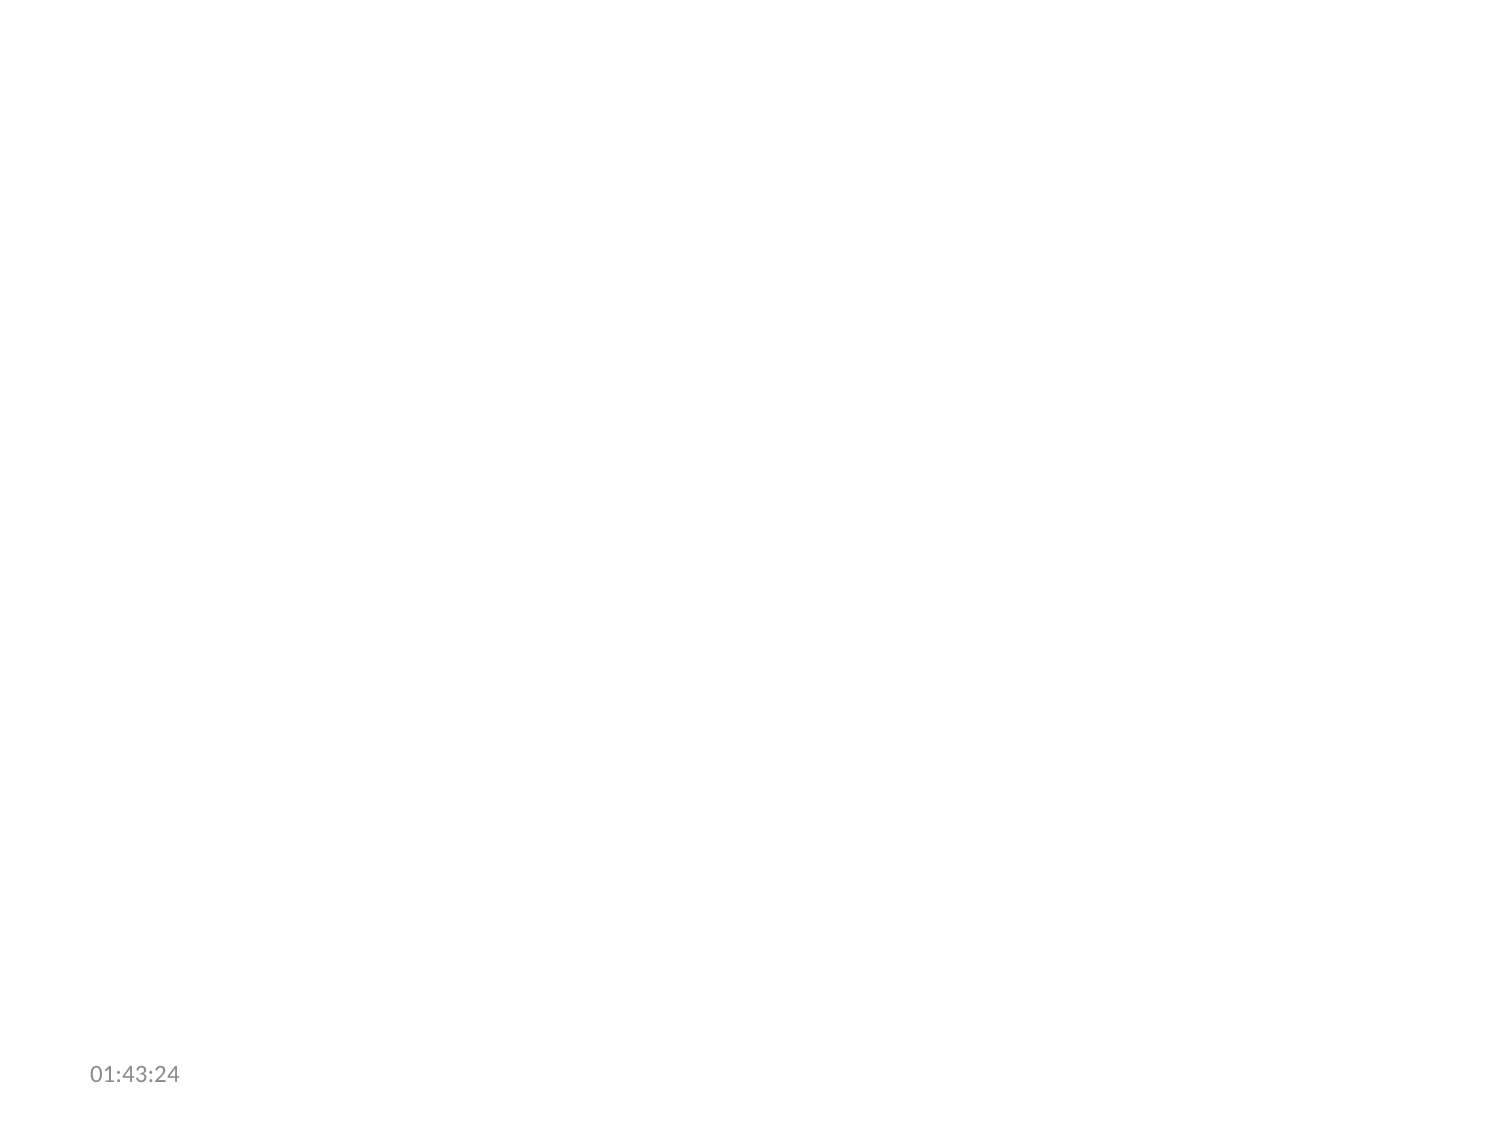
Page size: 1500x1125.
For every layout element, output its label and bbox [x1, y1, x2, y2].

slide_number [75, 1042, 425, 1103]
